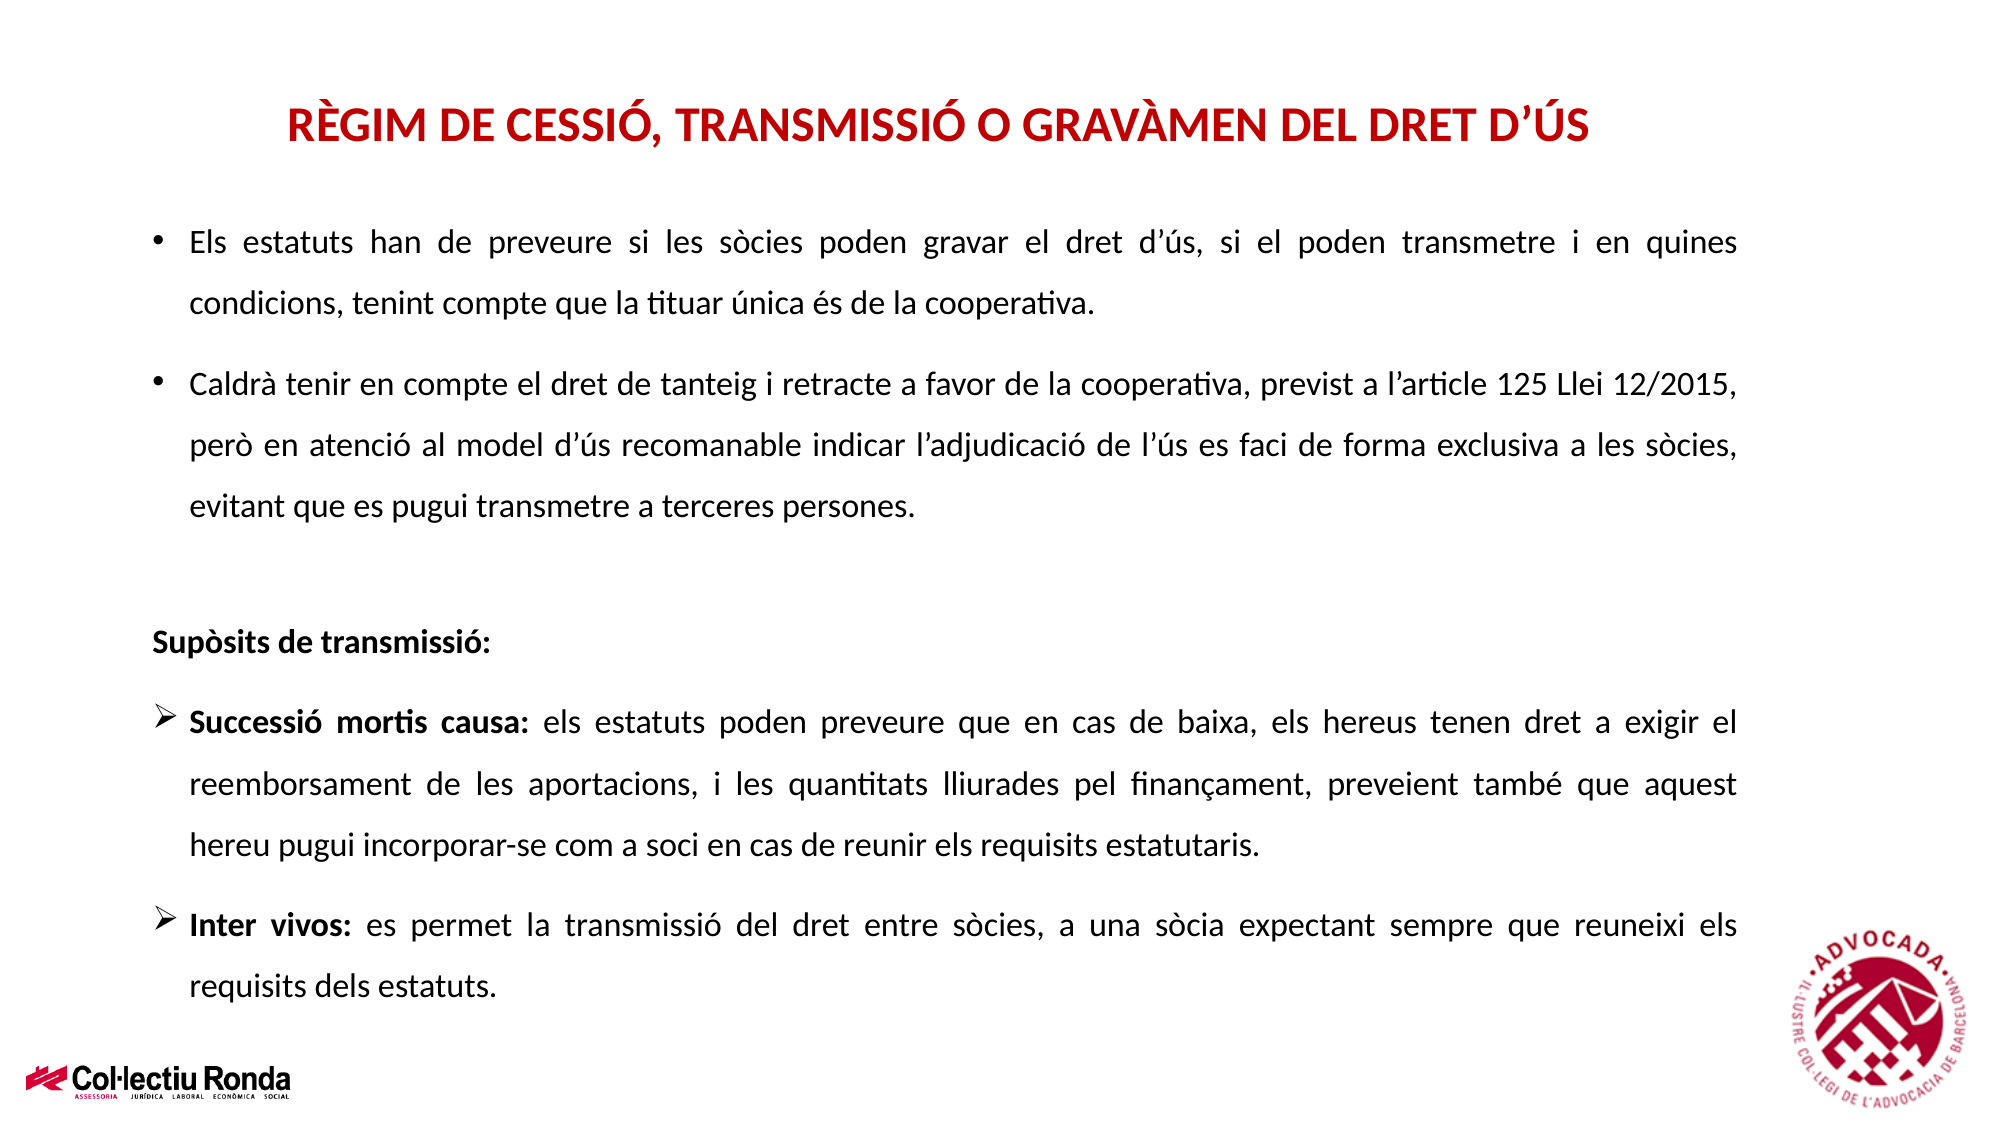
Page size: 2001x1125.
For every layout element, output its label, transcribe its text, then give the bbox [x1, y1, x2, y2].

list Els estatuts han de preveure si les sòcies poden gravar el dret d’ús, si el poden transmetre i en quines condicions, tenint compte que la tituar única és de la cooperativa. Caldrà tenir en compte el dret de tanteig i retracte a favor de la cooperativa, previst a l’article 125 Llei 12/2015, però en atenció al model d’ús recomanable indicar l’adjudicació de l’ús es faci de forma exclusiva a les sòcies, evitant que es pugui transmetre a terceres persones. Supòsits de transmissió: Successió mortis causa: els estatuts poden preveure que en cas de baixa, els hereus tenen dret a exigir el reemborsament de les aportacions, i les quantitats lliurades pel finançament, preveient també que aquest hereu pugui incorporar-se com a soci en cas de reunir els requisits estatutaris. Inter vivos: es permet la transmissió del dret entre sòcies, a una sòcia expectant sempre que reuneixi els requisits dels estatuts. [137, 191, 1753, 1014]
title RÈGIM DE CESSIÓ, TRANSMISSIÓ O GRAVÀMEN DEL DRET D’ÚS [137, 59, 1753, 191]
picture [1763, 917, 2000, 1114]
picture [26, 1065, 291, 1099]
